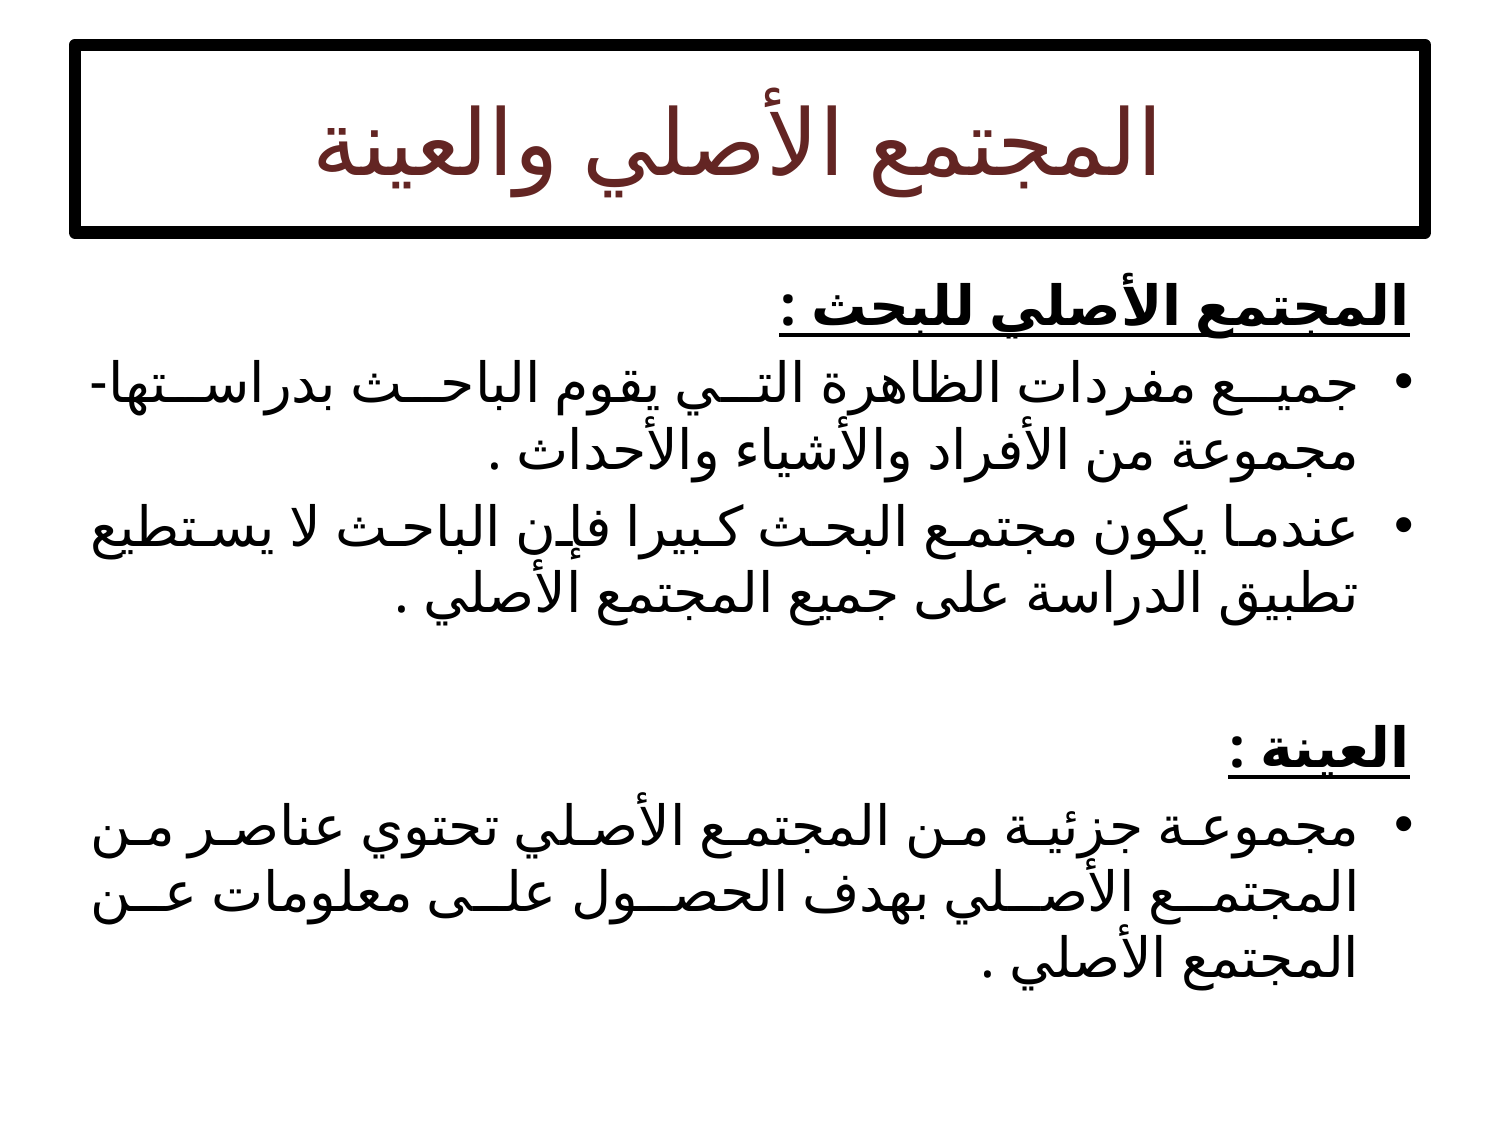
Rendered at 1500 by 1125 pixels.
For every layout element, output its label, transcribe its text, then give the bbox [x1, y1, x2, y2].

title المجتمع الأصلي والعينة [75, 45, 1425, 233]
list المجتمع الأصلي للبحث : جميع مفردات الظاهرة التي يقوم الباحث بدراستها- مجموعة من الأفراد والأشياء والأحداث . عندما يكون مجتمع البحث كبيرا فإن الباحث لا يستطيع تطبيق الدراسة على جميع المجتمع الأصلي . العينة : مجموعة جزئية من المجتمع الأصلي تحتوي عناصر من المجتمع الأصلي بهدف الحصول على معلومات عن المجتمع الأصلي . [75, 262, 1425, 1005]
